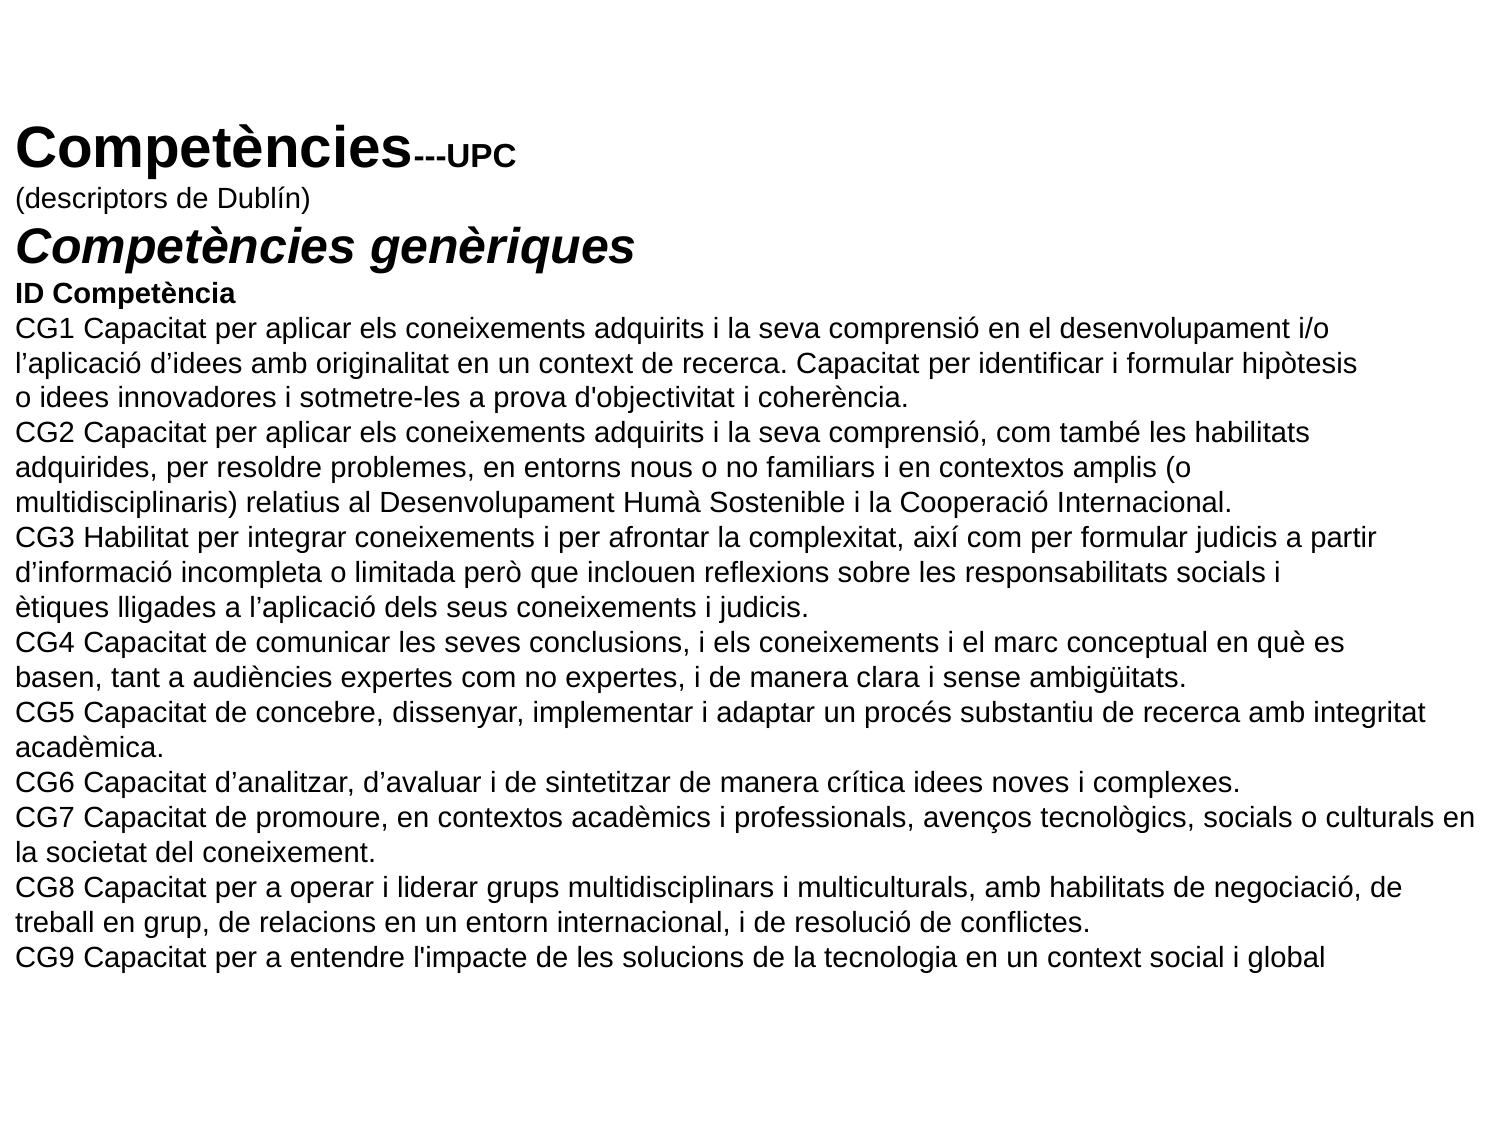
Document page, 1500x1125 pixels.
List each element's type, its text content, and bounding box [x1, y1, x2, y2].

text_box Competències---UPC (descriptors de Dublín) Competències genèriques ID Competència CG1 Capacitat per aplicar els coneixements adquirits i la seva comprensió en el desenvolupament i/o l’aplicació d’idees amb originalitat en un context de recerca. Capacitat per identificar i formular hipòtesis o idees innovadores i sotmetre-les a prova d'objectivitat i coherència. CG2 Capacitat per aplicar els coneixements adquirits i la seva comprensió, com també les habilitats adquirides, per resoldre problemes, en entorns nous o no familiars i en contextos amplis (o multidisciplinaris) relatius al Desenvolupament Humà Sostenible i la Cooperació Internacional. CG3 Habilitat per integrar coneixements i per afrontar la complexitat, així com per formular judicis a partir d’informació incompleta o limitada però que inclouen reflexions sobre les responsabilitats socials i ètiques lligades a l’aplicació dels seus coneixements i judicis. CG4 Capacitat de comunicar les seves conclusions, i els coneixements i el marc conceptual en què es basen, tant a audiències expertes com no expertes, i de manera clara i sense ambigüitats. CG5 Capacitat de concebre, dissenyar, implementar i adaptar un procés substantiu de recerca amb integritat acadèmica. CG6 Capacitat d’analitzar, d’avaluar i de sintetitzar de manera crítica idees noves i complexes. CG7 Capacitat de promoure, en contextos acadèmics i professionals, avenços tecnològics, socials o culturals en la societat del coneixement. CG8 Capacitat per a operar i liderar grups multidisciplinars i multiculturals, amb habilitats de negociació, de treball en grup, de relacions en un entorn internacional, i de resolució de conflictes. CG9 Capacitat per a entendre l'impacte de les solucions de la tecnologia en un context social i global [0, 101, 1500, 981]
